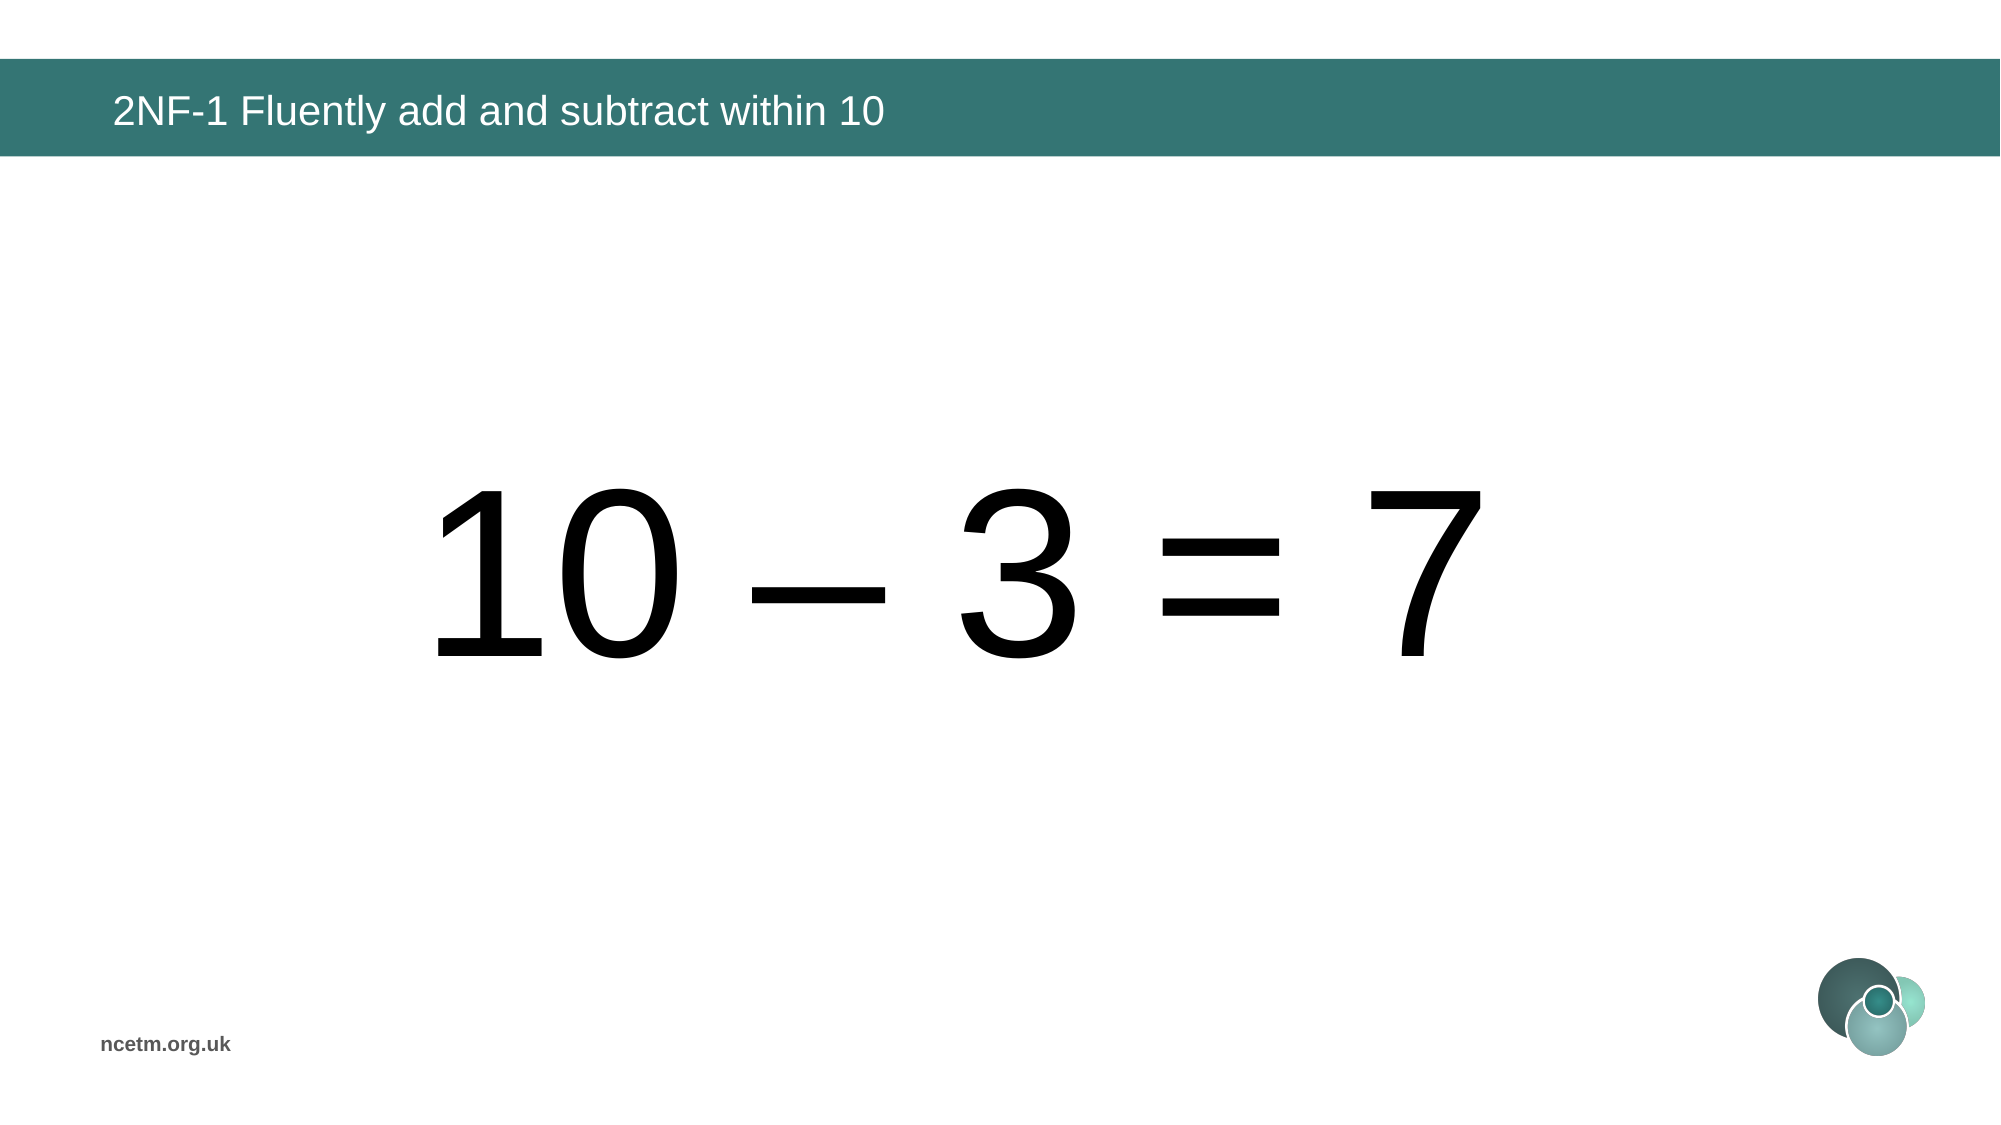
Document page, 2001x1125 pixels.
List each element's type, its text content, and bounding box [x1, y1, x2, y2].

title 2NF-1 Fluently add and subtract within 10 [97, 76, 1945, 147]
text_box 7 [1345, 409, 1509, 712]
text_box 10 – 3 = [405, 409, 1345, 712]
picture [1818, 958, 1925, 1056]
